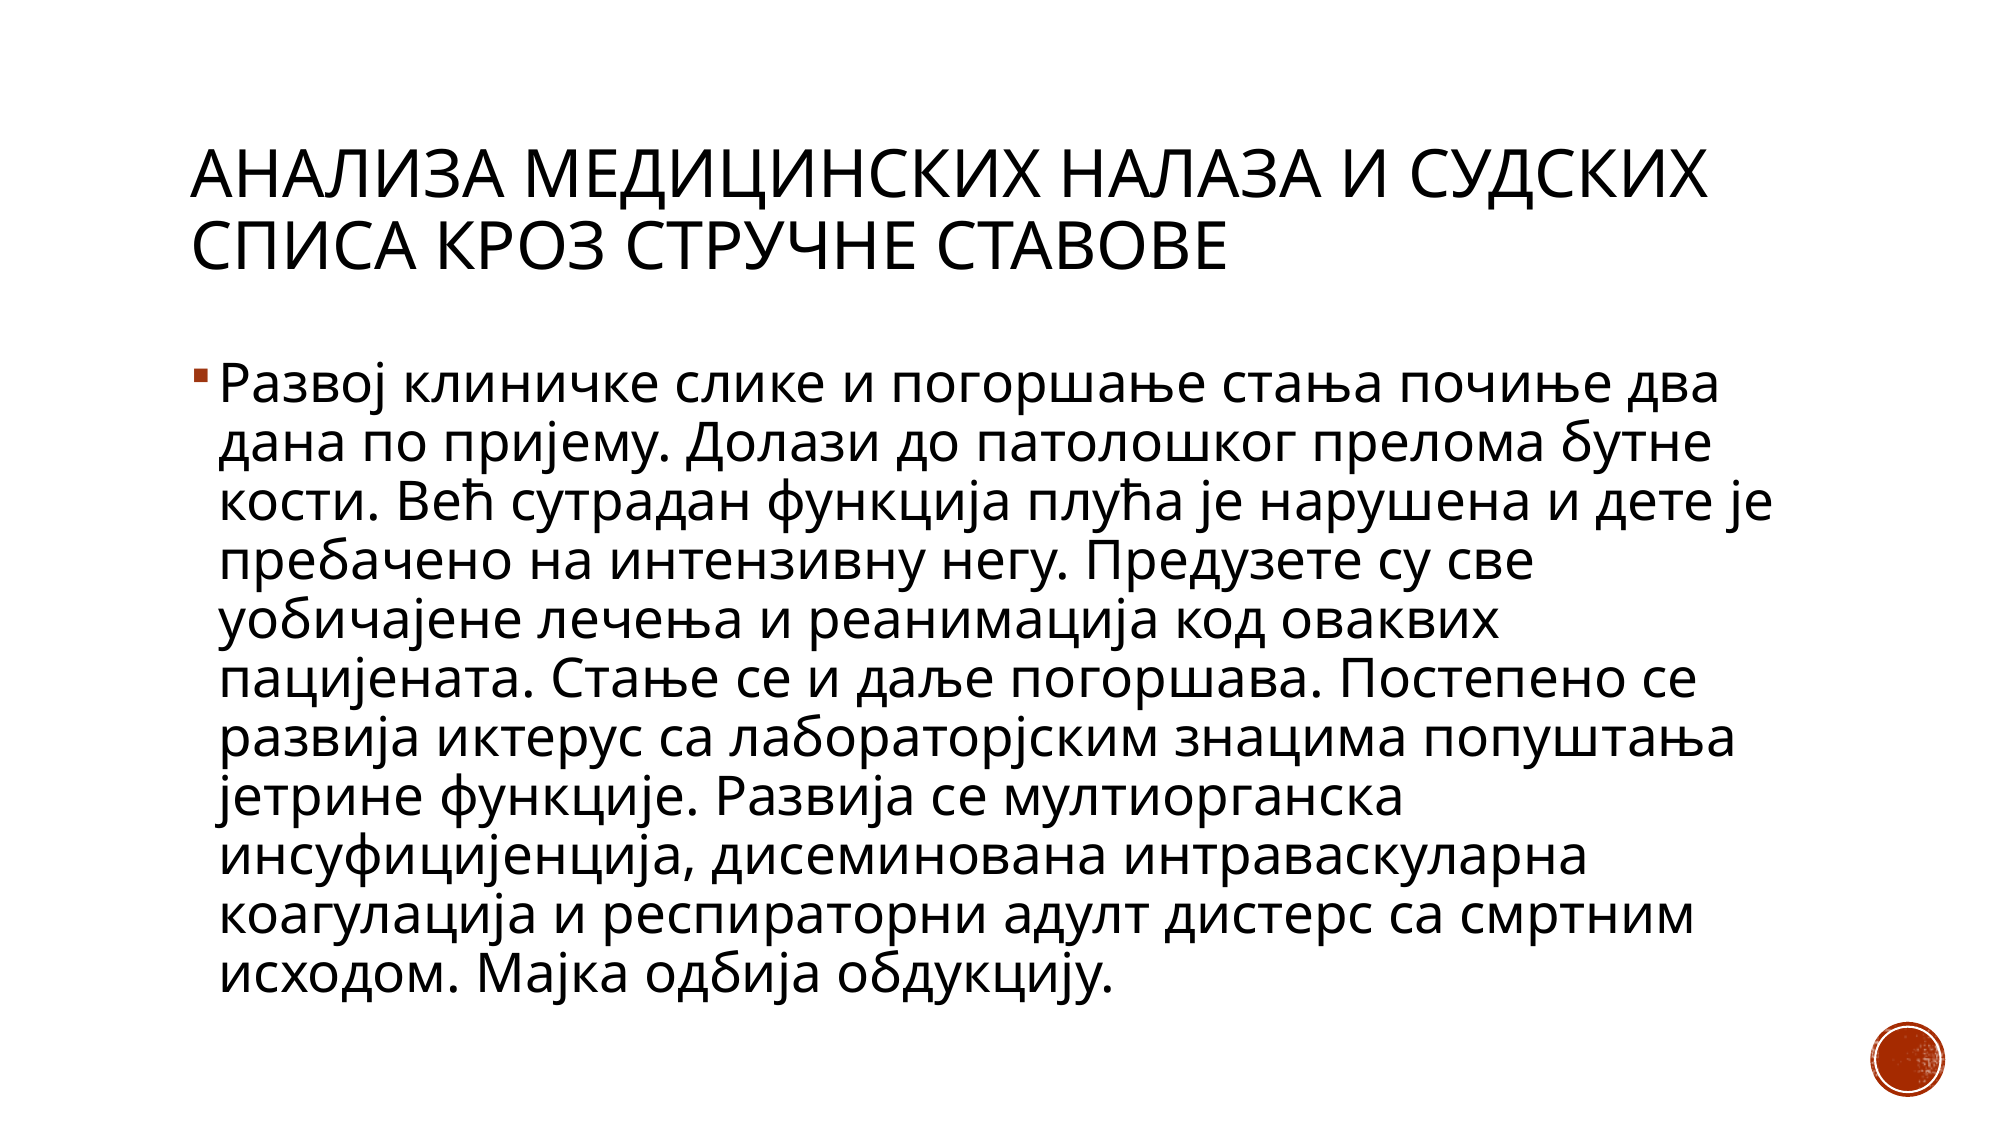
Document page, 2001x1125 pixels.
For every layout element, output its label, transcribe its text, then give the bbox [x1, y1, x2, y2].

title анализа медицинских налаза и судских списа кроз стручне ставове [175, 79, 1826, 344]
list Развој клиничке слике и погоршање стања почиње два дана по пријему. Долази до патолошког прелома бутне кости. Већ сутрадан функција плућа је нарушена и дете је пребачено на интензивну негу. Предузете су све уобичајене лечења и реанимација код оваквих пацијената. Стање се и даље погоршава. Постепено се развија иктерус са лабораторјским знацима попуштања јетрине функције. Развија се мултиорганска инсуфицијенција, дисеминована интраваскуларна коагулација и респираторни адулт дистерс са смртним исходом. Мајка одбија обдукцију. [175, 348, 1826, 1013]
